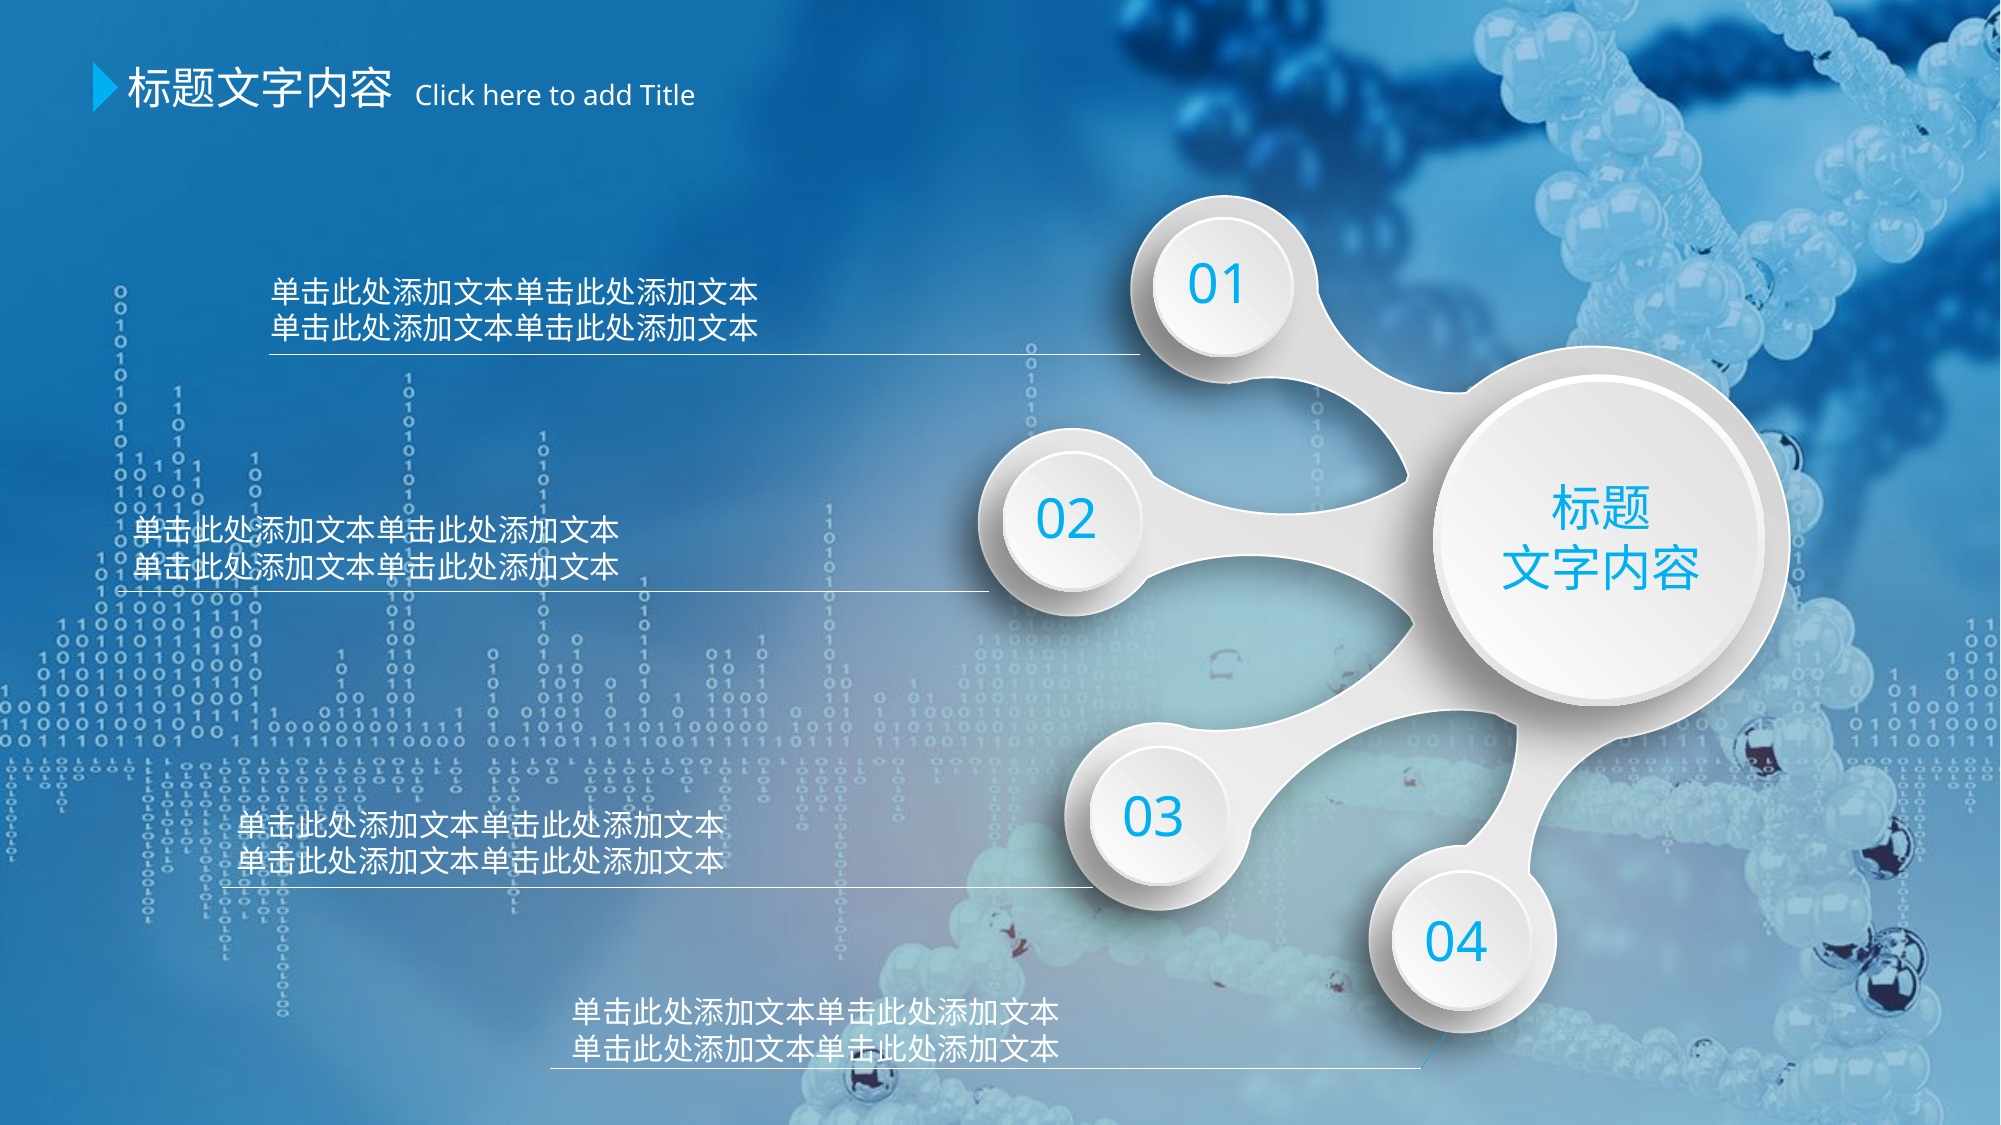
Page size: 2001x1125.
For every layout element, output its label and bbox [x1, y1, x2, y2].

text_box [550, 985, 1447, 1113]
text_box [93, 52, 719, 122]
text_box [117, 503, 990, 630]
text_box [221, 798, 1093, 925]
text_box [255, 265, 1140, 392]
picture [0, 0, 2001, 1125]
text_box [973, 205, 1786, 1028]
